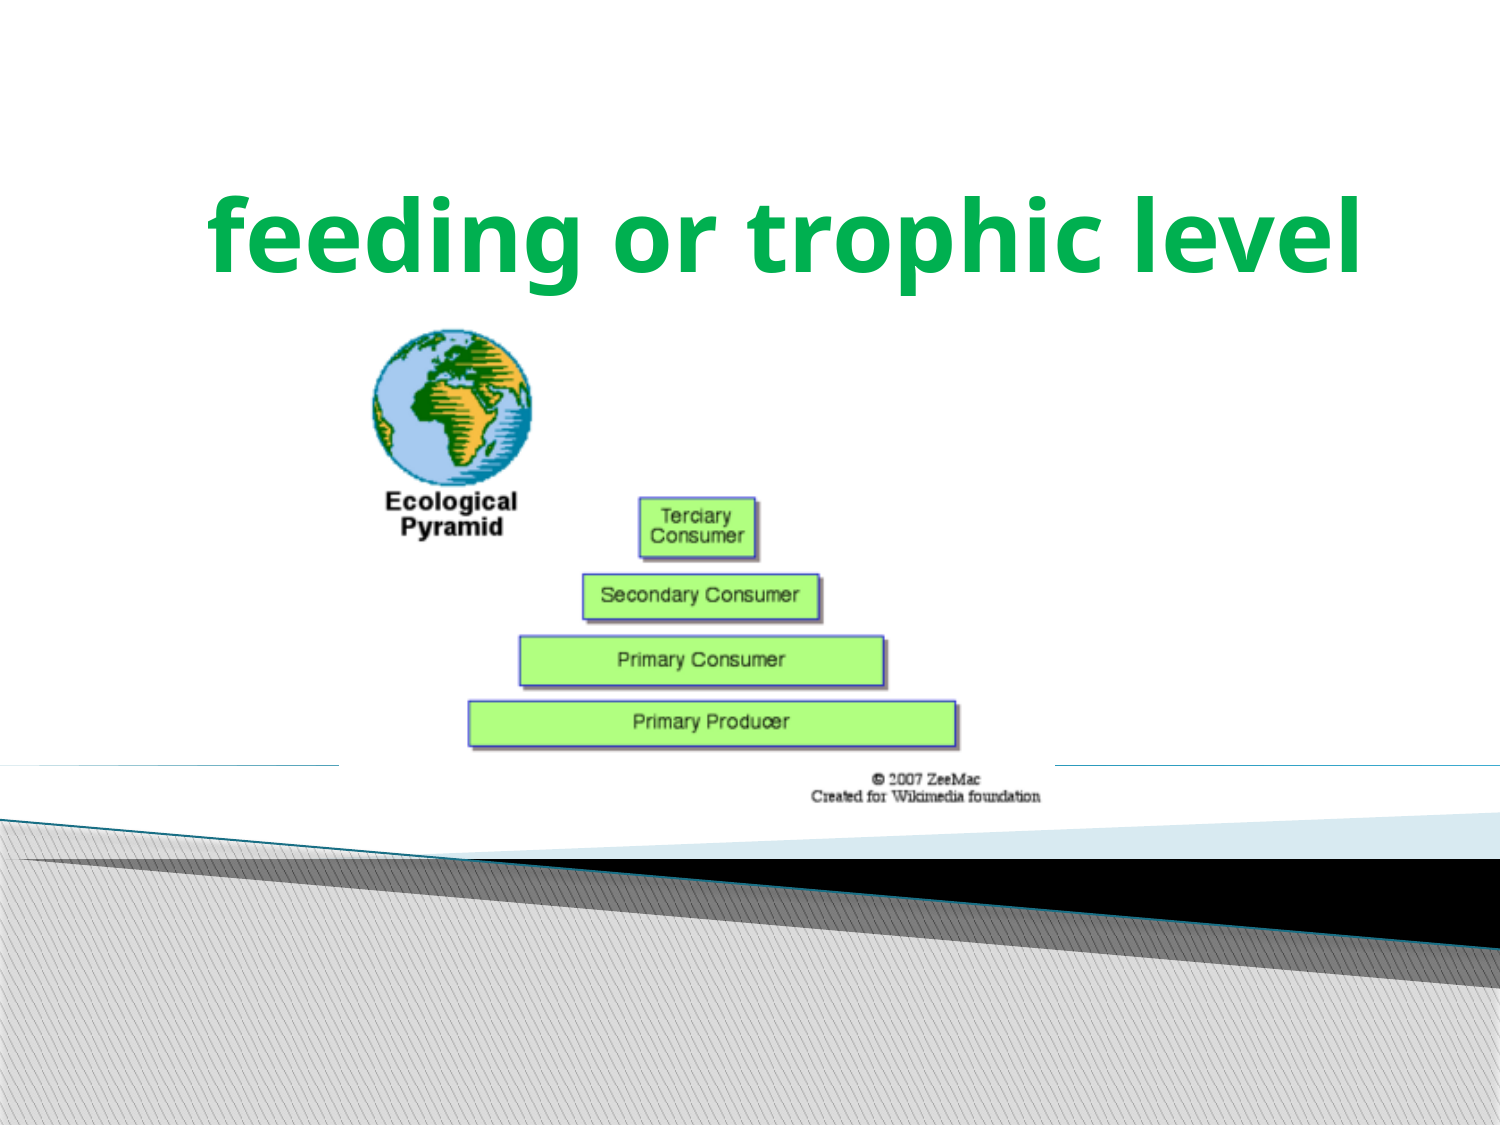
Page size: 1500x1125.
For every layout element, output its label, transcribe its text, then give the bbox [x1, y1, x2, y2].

picture [339, 316, 1055, 812]
title feeding or trophic level [105, 58, 1381, 300]
picture [5, 859, 1500, 989]
